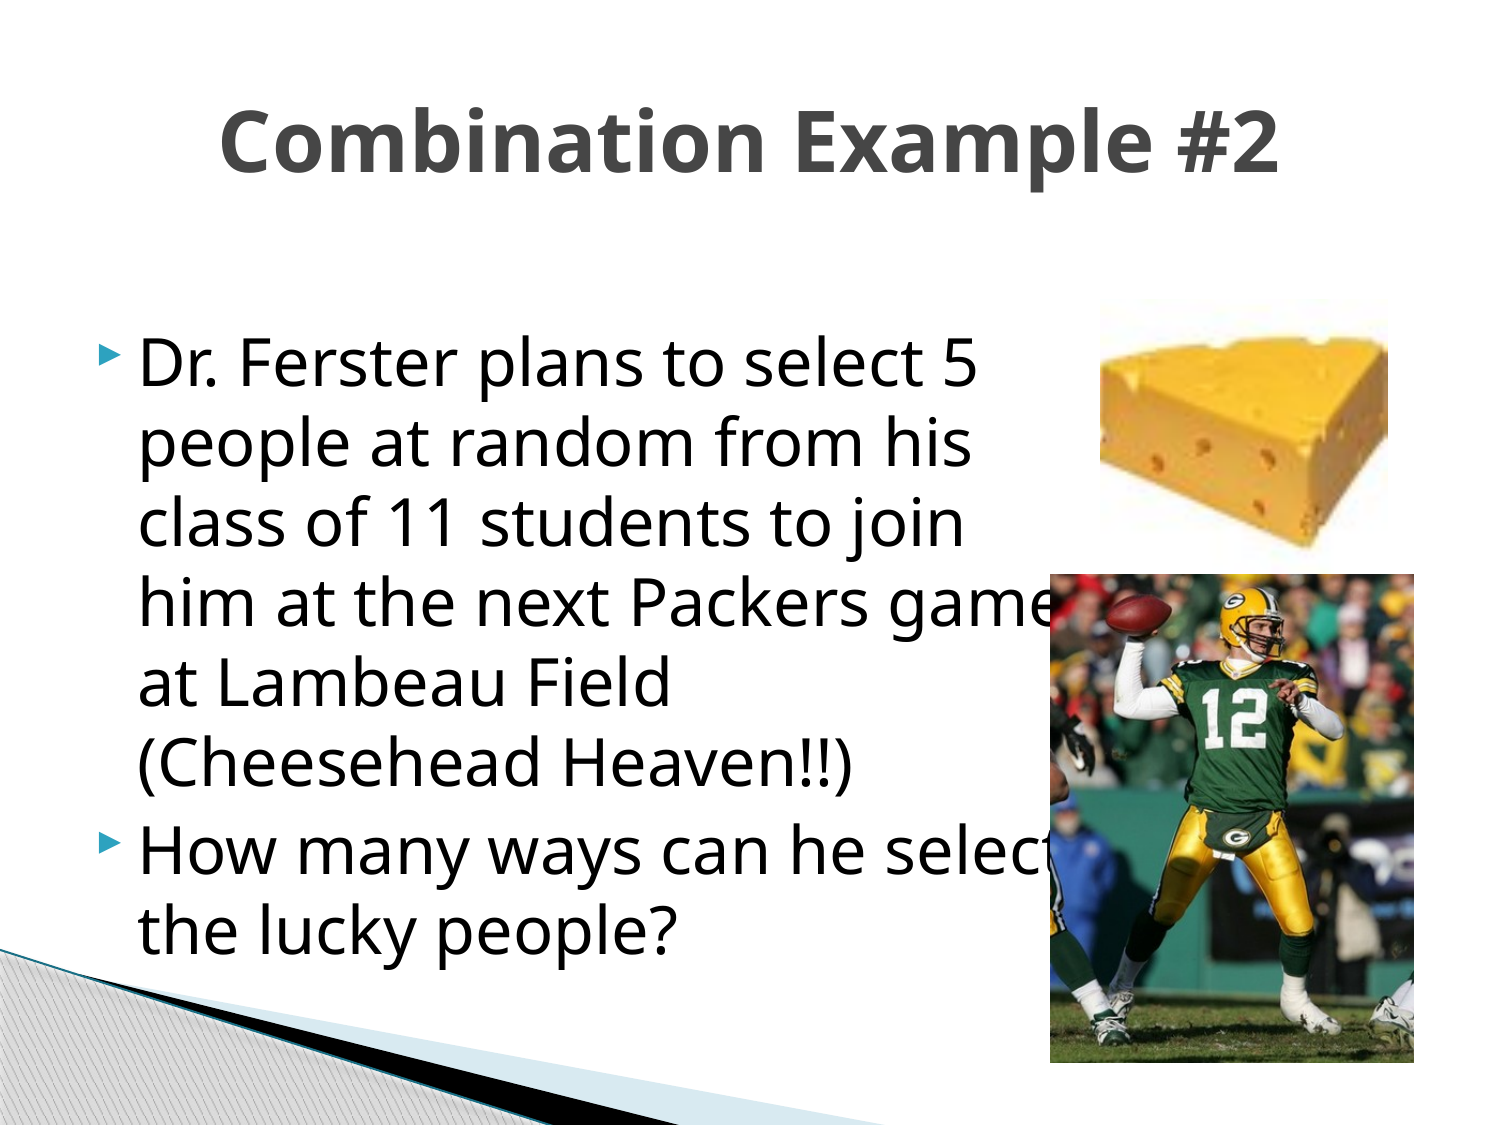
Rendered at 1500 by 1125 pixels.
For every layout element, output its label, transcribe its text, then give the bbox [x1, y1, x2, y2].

picture [1049, 299, 1414, 1063]
title Combination Example #2 [75, 45, 1425, 233]
list Dr. Ferster plans to select 5 people at random from his class of 11 students to join him at the next Packers game at Lambeau Field (Cheesehead Heaven!!) How many ways can he select the lucky people? [62, 312, 1088, 1075]
